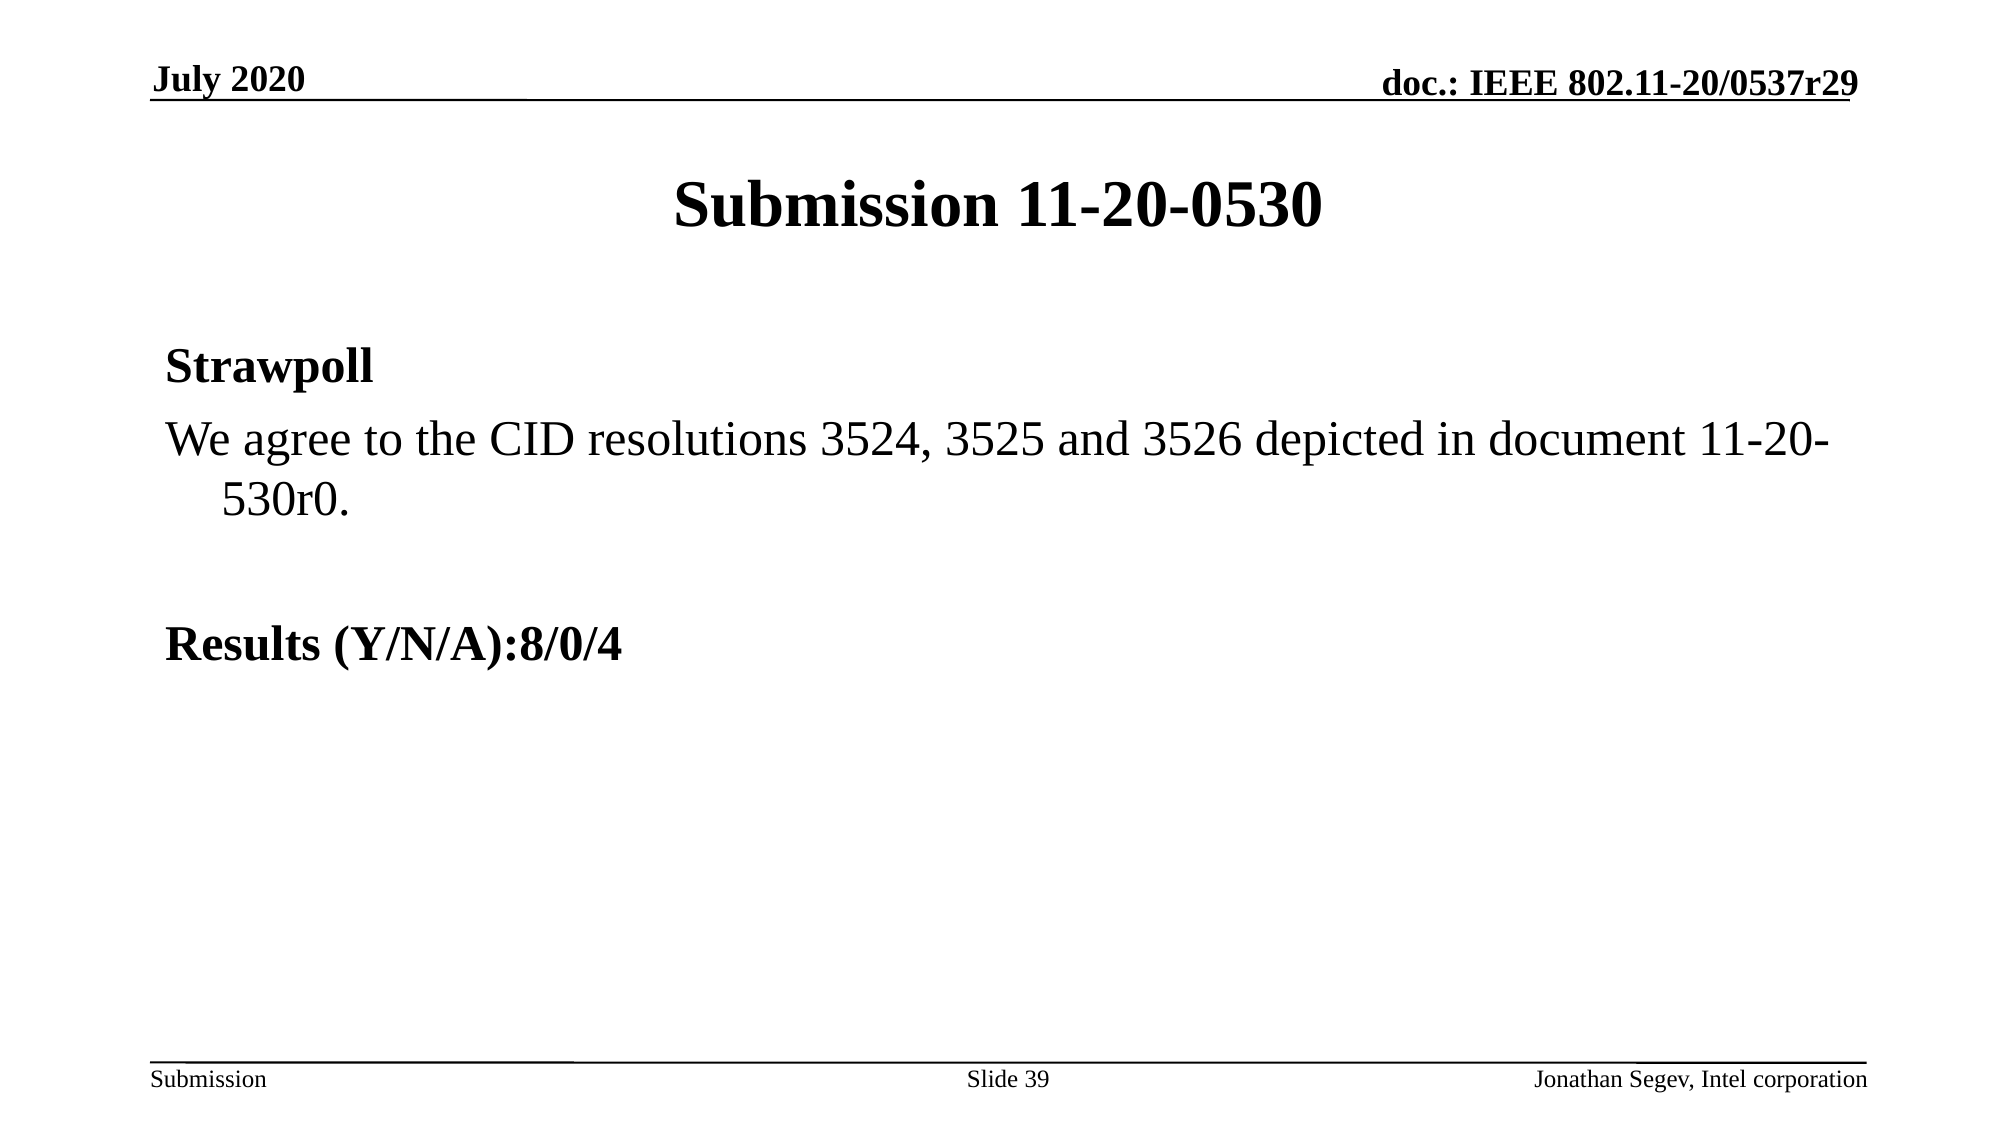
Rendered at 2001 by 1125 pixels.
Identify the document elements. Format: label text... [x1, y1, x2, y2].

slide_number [152, 54, 563, 100]
footer Jonathan Segev, Intel corporation [1171, 1061, 1869, 1093]
title Submission 11-20-0530 [149, 112, 1850, 288]
slide_number Slide 39 [950, 1061, 1067, 1123]
list Strawpoll We agree to the CID resolutions 3524, 3525 and 3526 depicted in document 11-20-530r0. Results (Y/N/A):8/0/4 [149, 324, 1850, 1000]
